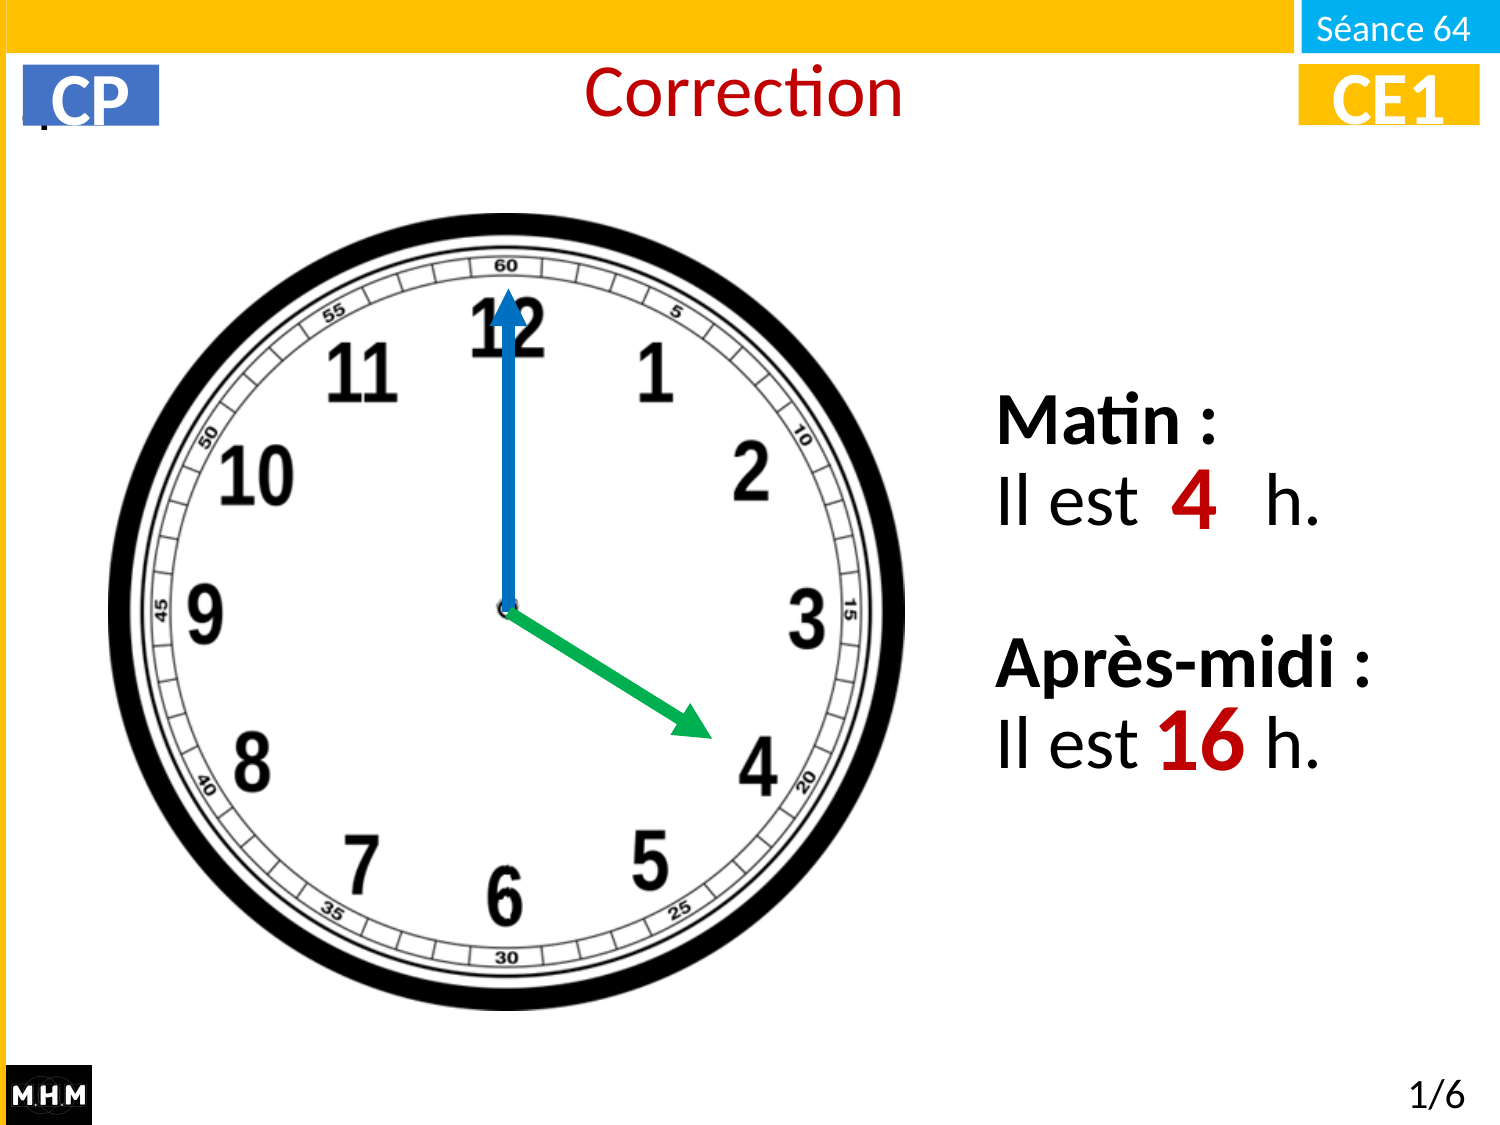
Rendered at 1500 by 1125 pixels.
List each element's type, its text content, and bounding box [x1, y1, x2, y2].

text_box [508, 611, 713, 739]
text_box Matin : Il est . . . h. Après-midi : Il est . . . h. [980, 301, 1391, 863]
text_box 4 [1145, 450, 1244, 550]
list 1/6 [1373, 1064, 1500, 1125]
picture [6, 1065, 92, 1125]
text_box CE1 [1298, 63, 1481, 126]
picture [108, 213, 905, 1011]
text_box 16 [1138, 691, 1262, 791]
text_box CP [22, 64, 160, 127]
title Correction [569, 42, 1500, 142]
